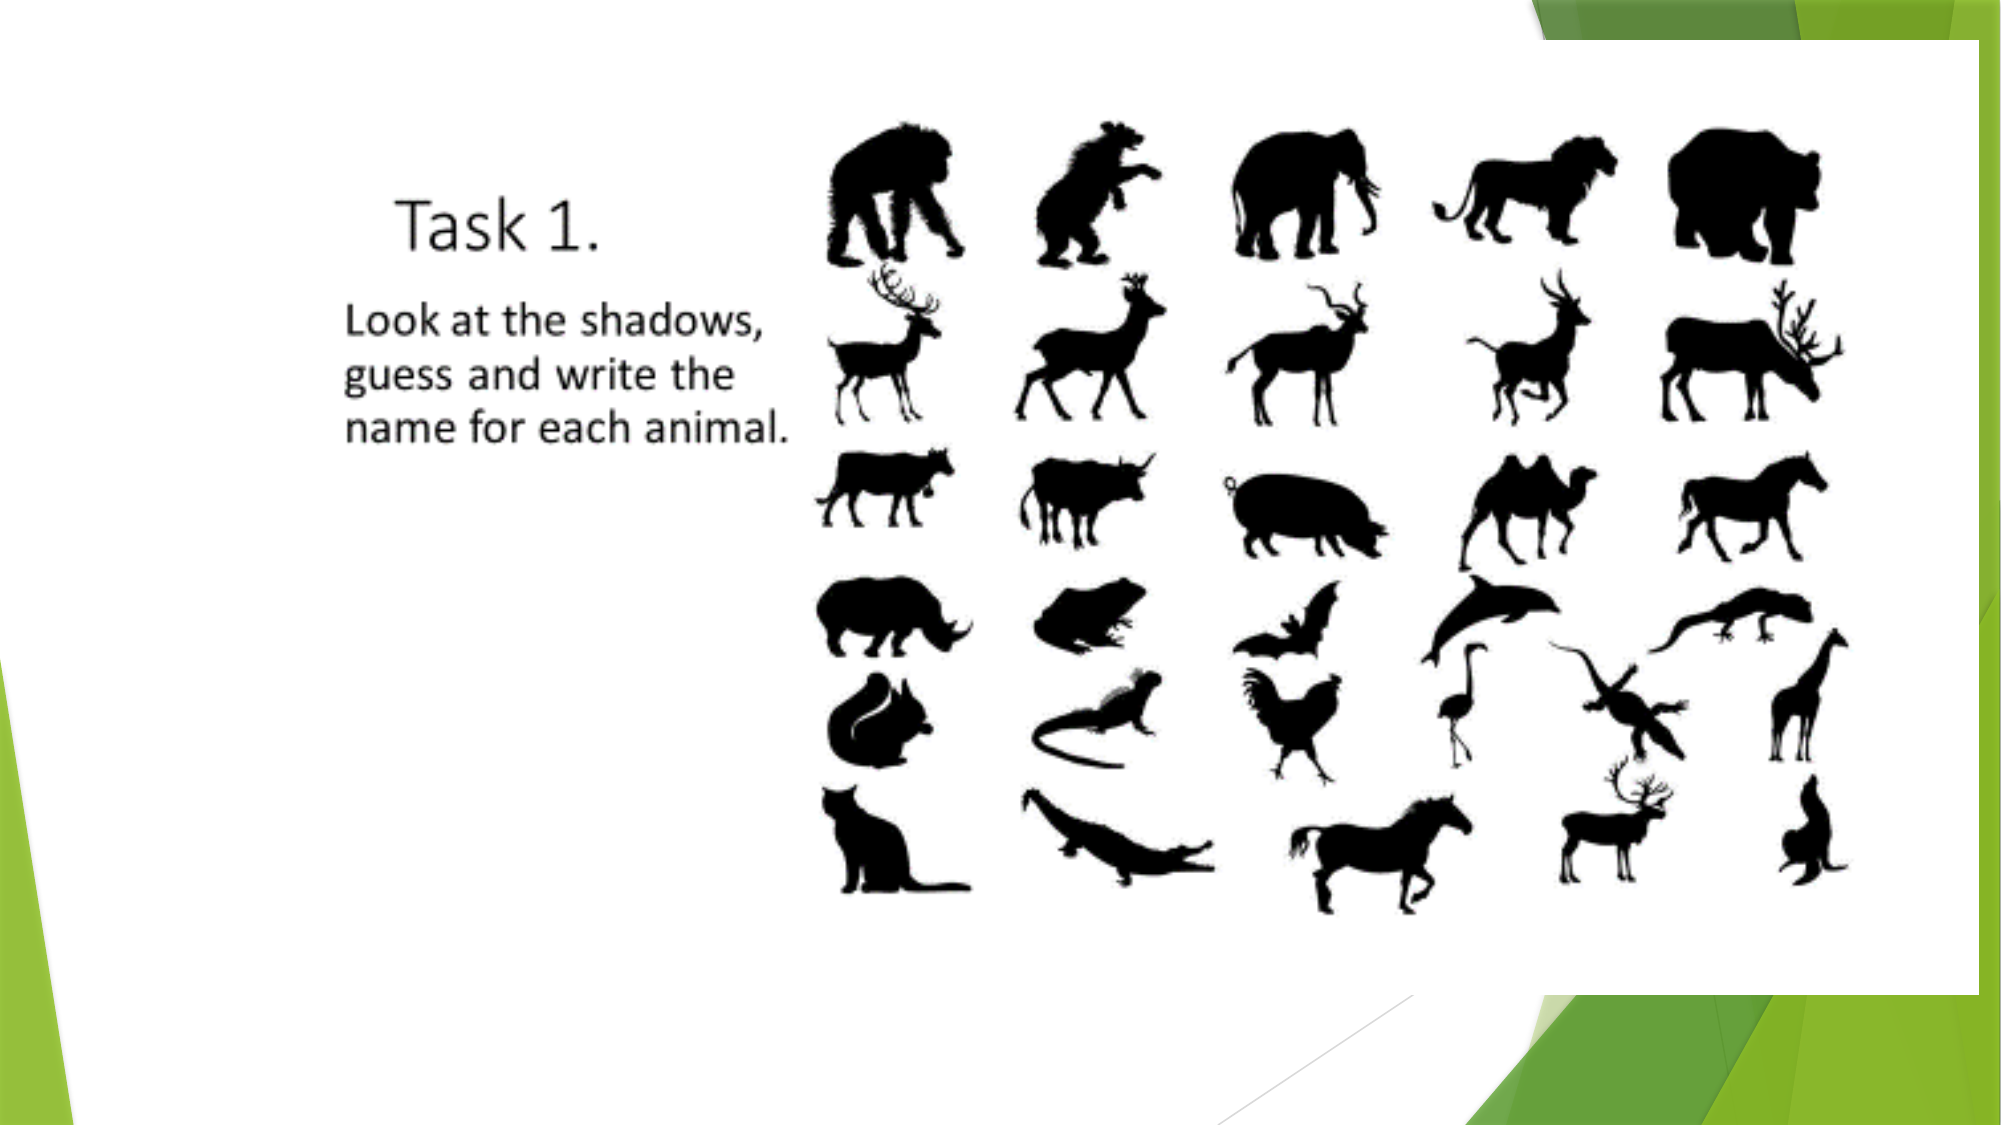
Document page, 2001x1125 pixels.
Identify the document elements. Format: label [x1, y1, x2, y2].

picture [282, 40, 1979, 995]
